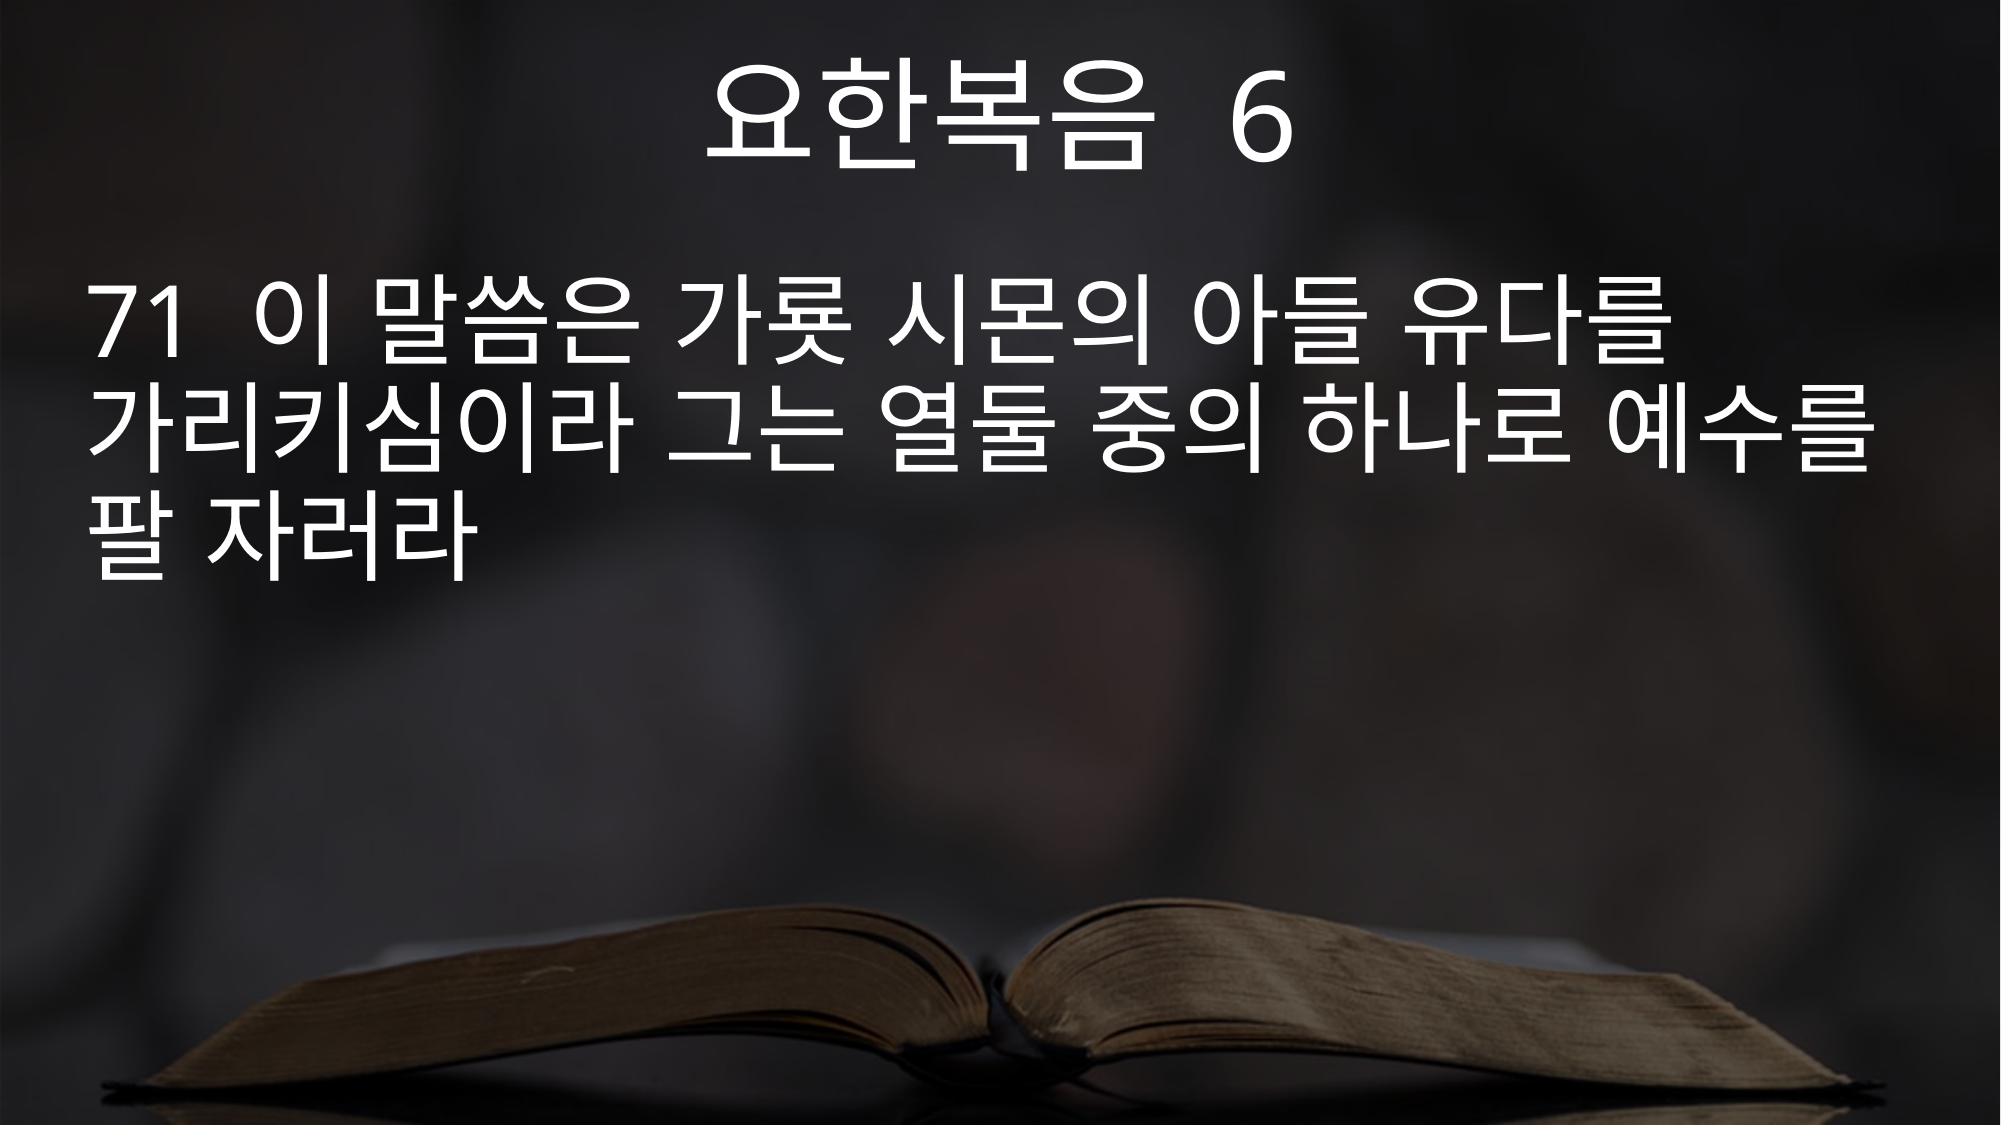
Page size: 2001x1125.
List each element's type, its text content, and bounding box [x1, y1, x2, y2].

list 71 이 말씀은 가룟 시몬의 아들 유다를 가리키심이라 그는 열둘 중의 하나로 예수를 팔 자러라 [69, 263, 1953, 423]
footer 요한복음 6 [0, 32, 2000, 192]
picture [0, 0, 2001, 1125]
